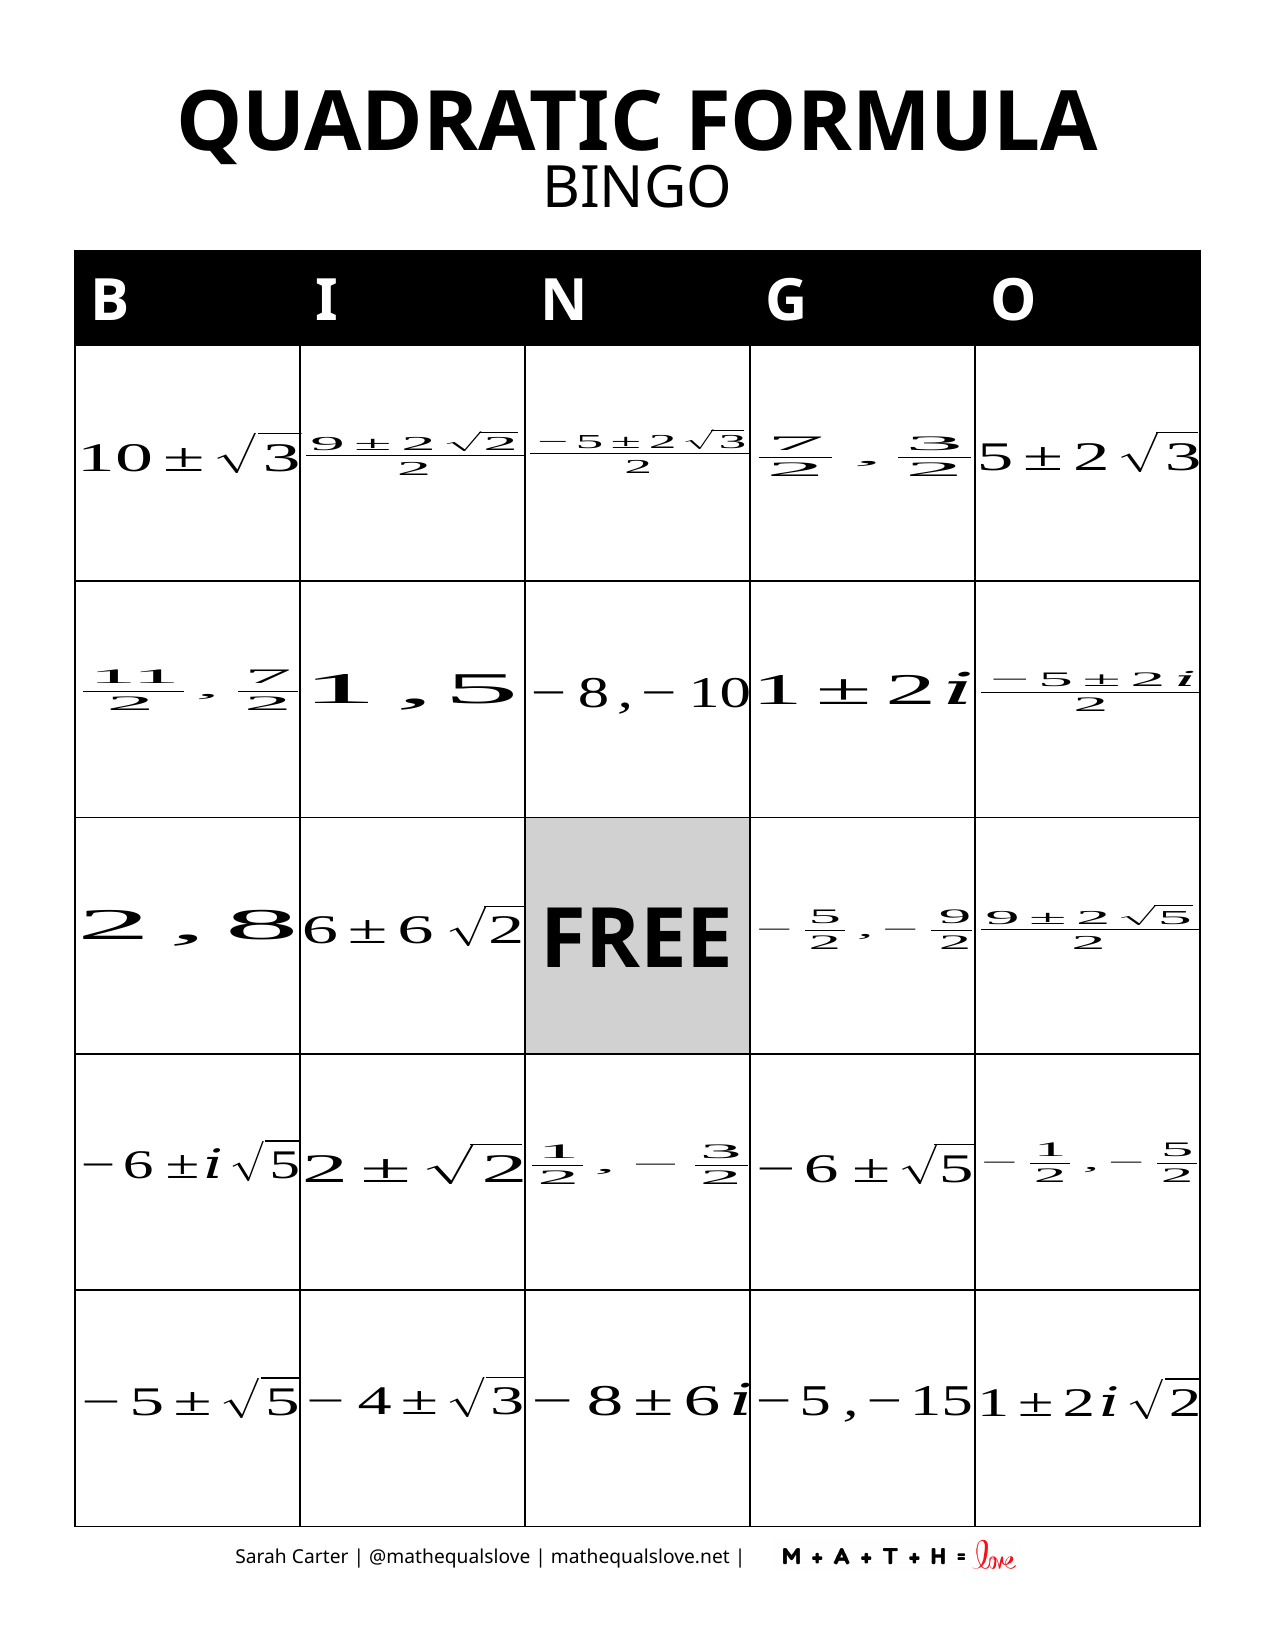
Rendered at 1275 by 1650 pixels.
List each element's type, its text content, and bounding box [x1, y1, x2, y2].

table_cell [526, 1291, 749, 1526]
table_cell [301, 346, 524, 580]
table_cell [751, 1291, 974, 1526]
table_cell [976, 1291, 1199, 1526]
table_cell [526, 1055, 749, 1289]
table_cell [526, 346, 749, 580]
table_cell [751, 818, 974, 1053]
table_cell [751, 582, 974, 817]
table_header N [526, 251, 749, 344]
table_cell [976, 1055, 1199, 1289]
table_header G [751, 251, 974, 344]
table_cell [301, 1055, 524, 1289]
table_cell [76, 346, 299, 580]
table_cell [76, 1055, 299, 1289]
table_cell [976, 818, 1199, 1053]
table_cell [301, 1291, 524, 1526]
table_cell [526, 582, 749, 817]
table_cell FREE [526, 818, 749, 1053]
table_cell [301, 582, 524, 817]
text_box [220, 1535, 1055, 1576]
table_cell [301, 818, 524, 1053]
table_header I [301, 251, 524, 344]
table_cell [976, 582, 1199, 817]
table_header O [976, 251, 1199, 344]
table_cell [76, 818, 299, 1053]
table_cell [76, 1291, 299, 1526]
table_cell [76, 582, 299, 817]
text_box BINGO [74, 175, 1200, 226]
table_cell [751, 1055, 974, 1289]
table_cell [751, 346, 974, 580]
table_header B [76, 251, 299, 344]
table_cell [976, 346, 1199, 580]
text_box QUADRATIC FORMULA [74, 59, 1200, 175]
